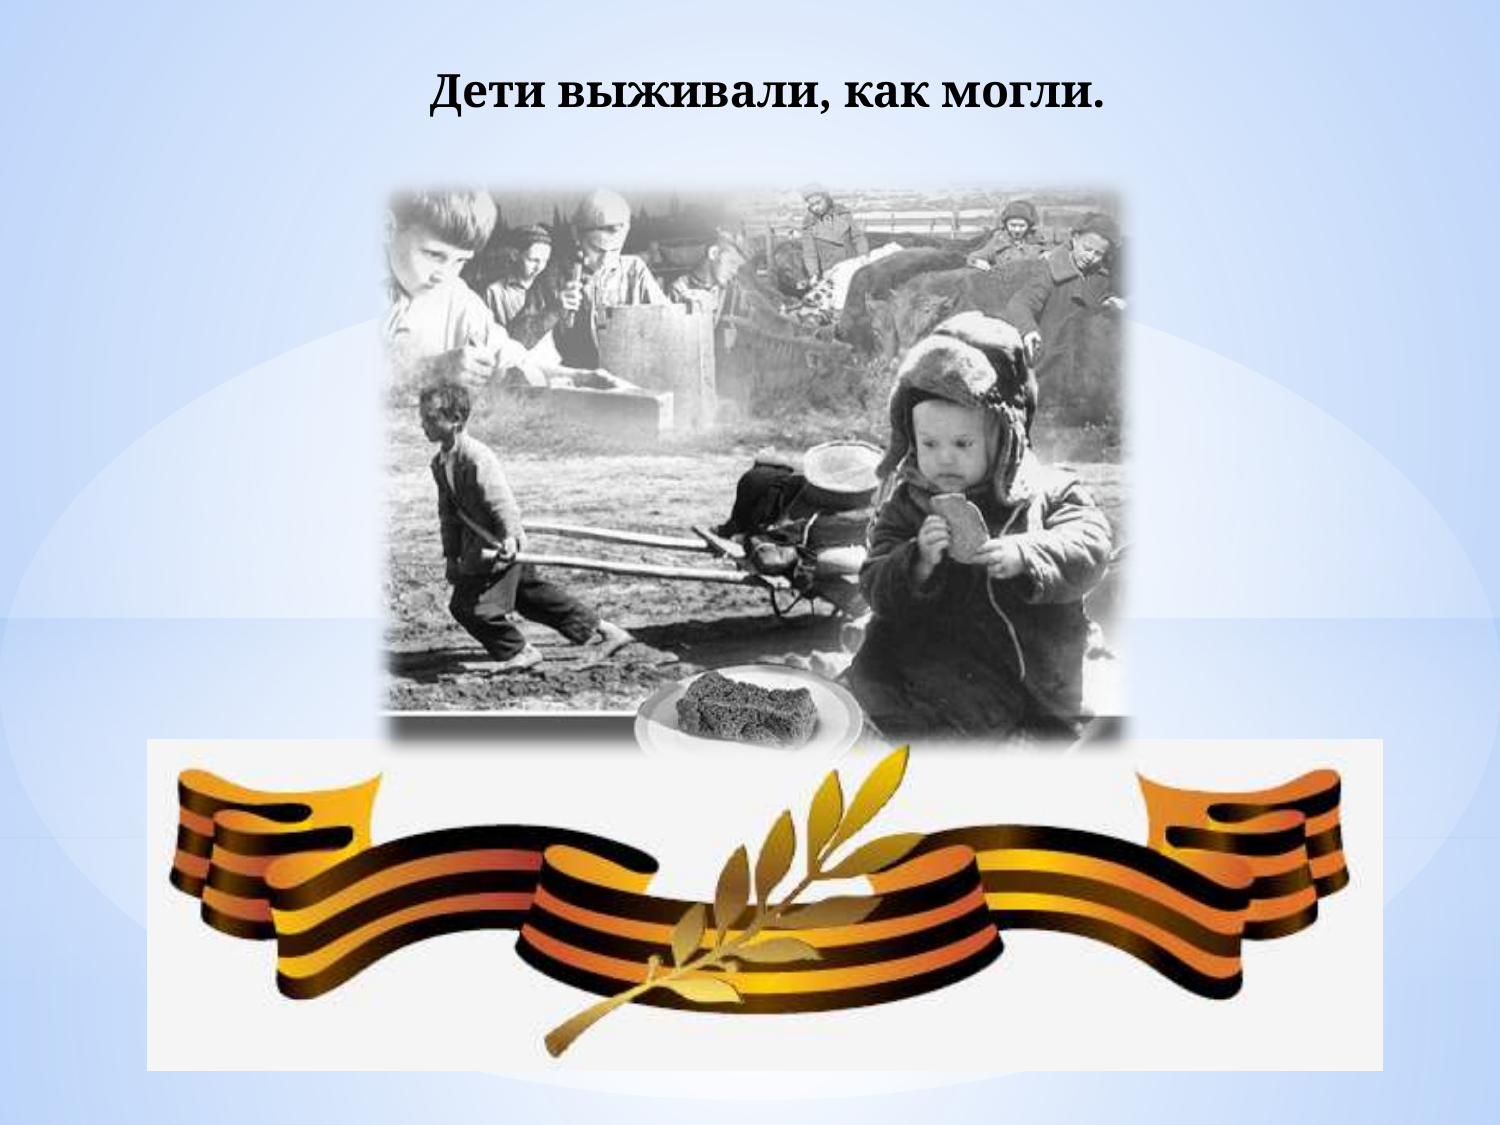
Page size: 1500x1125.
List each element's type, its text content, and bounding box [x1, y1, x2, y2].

picture [147, 172, 1383, 1072]
text_box Дети выживали, как могли. [230, 54, 1270, 124]
